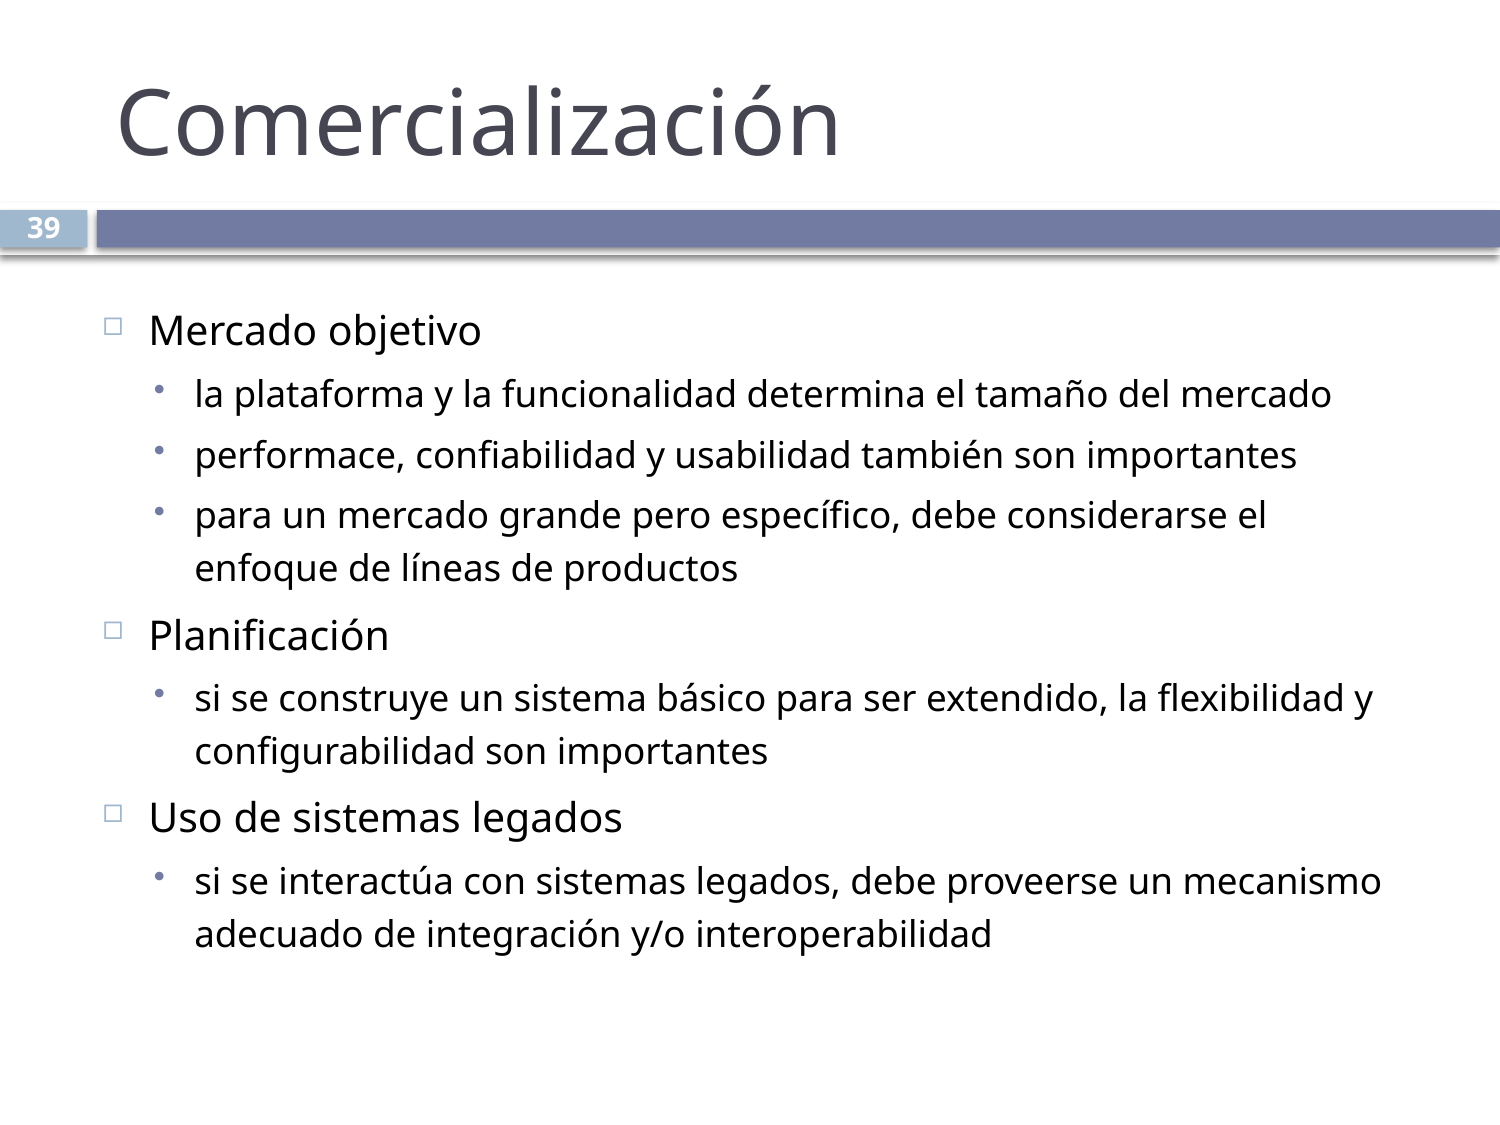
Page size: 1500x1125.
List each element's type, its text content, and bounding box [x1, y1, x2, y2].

title Comercialización [100, 37, 1438, 200]
list Mercado objetivo la plataforma y la funcionalidad determina el tamaño del mercado performace, confiabilidad y usabilidad también son importantes para un mercado grande pero específico, debe considerarse el enfoque de líneas de productos Planificación si se construye un sistema básico para ser extendido, la flexibilidad y configurabilidad son importantes Uso de sistemas legados si se interactúa con sistemas legados, debe proveerse un mecanismo adecuado de integración y/o interoperabilidad [87, 287, 1413, 963]
slide_number 39 [0, 208, 88, 249]
